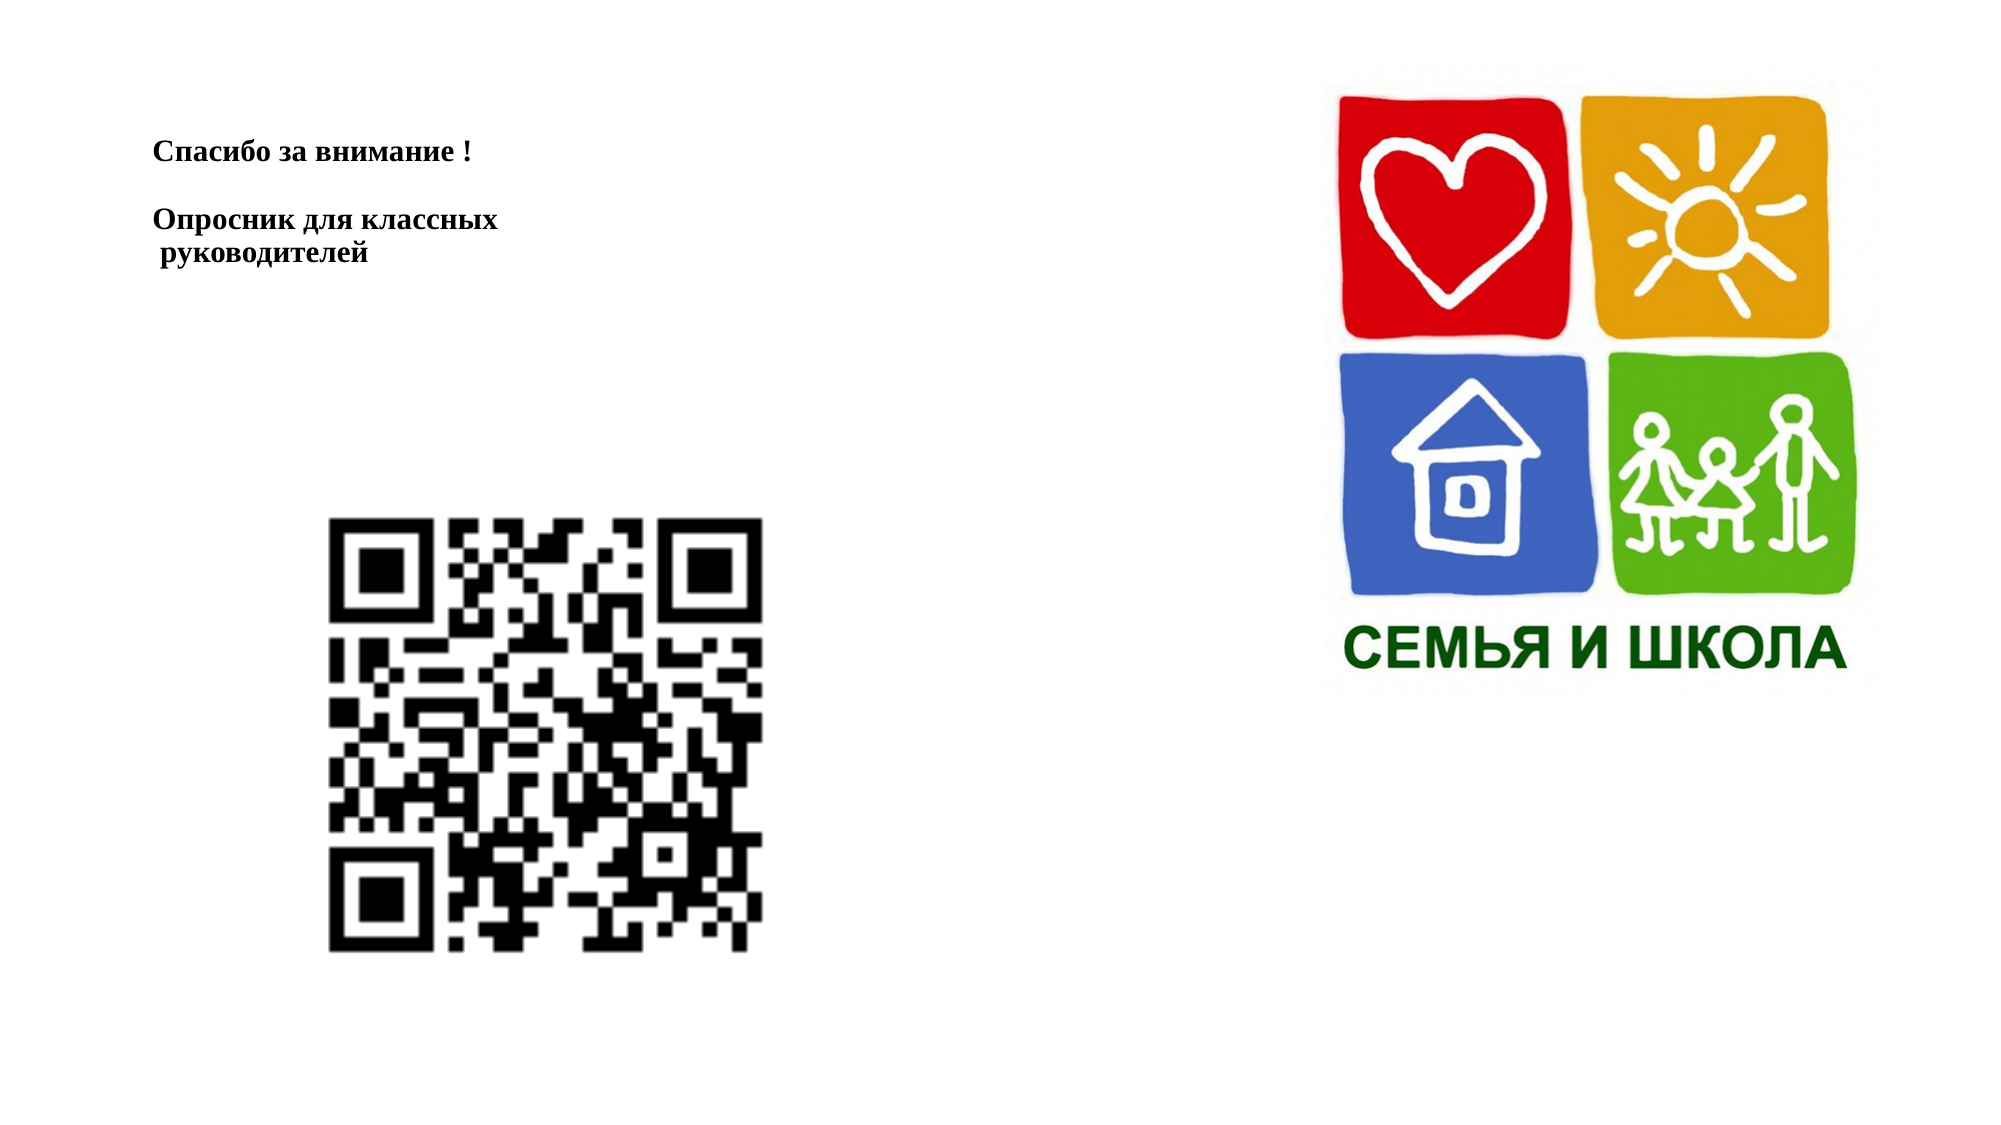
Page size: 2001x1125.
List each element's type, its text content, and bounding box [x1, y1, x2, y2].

picture [1296, 59, 1886, 700]
title Спасибо за внимание ! Опросник для классных руководителей [137, 59, 1296, 278]
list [271, 460, 823, 1013]
